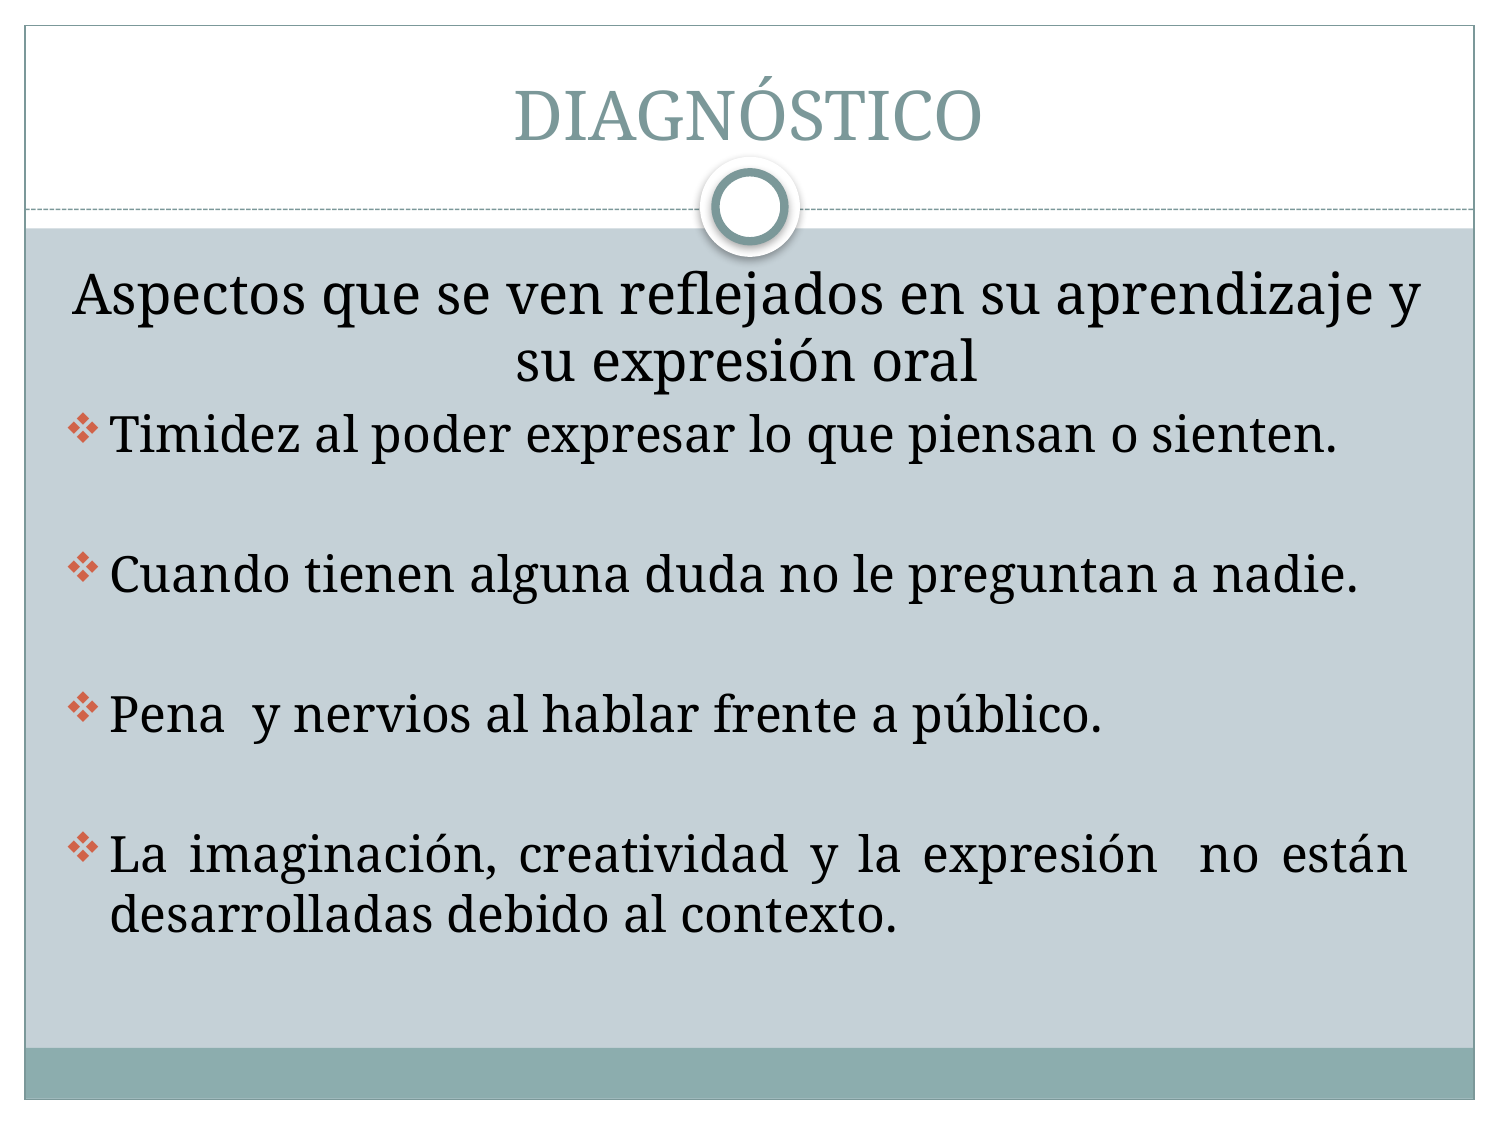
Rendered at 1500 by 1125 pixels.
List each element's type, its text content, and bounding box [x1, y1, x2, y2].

title DIAGNÓSTICO [49, 37, 1450, 162]
list Aspectos que se ven reflejados en su aprendizaje y su expresión oral Timidez al poder expresar lo que piensan o sienten. Cuando tienen alguna duda no le preguntan a nadie. Pena y nervios al hablar frente a público. La imaginación, creatividad y la expresión no están desarrolladas debido al contexto. [49, 250, 1445, 1001]
